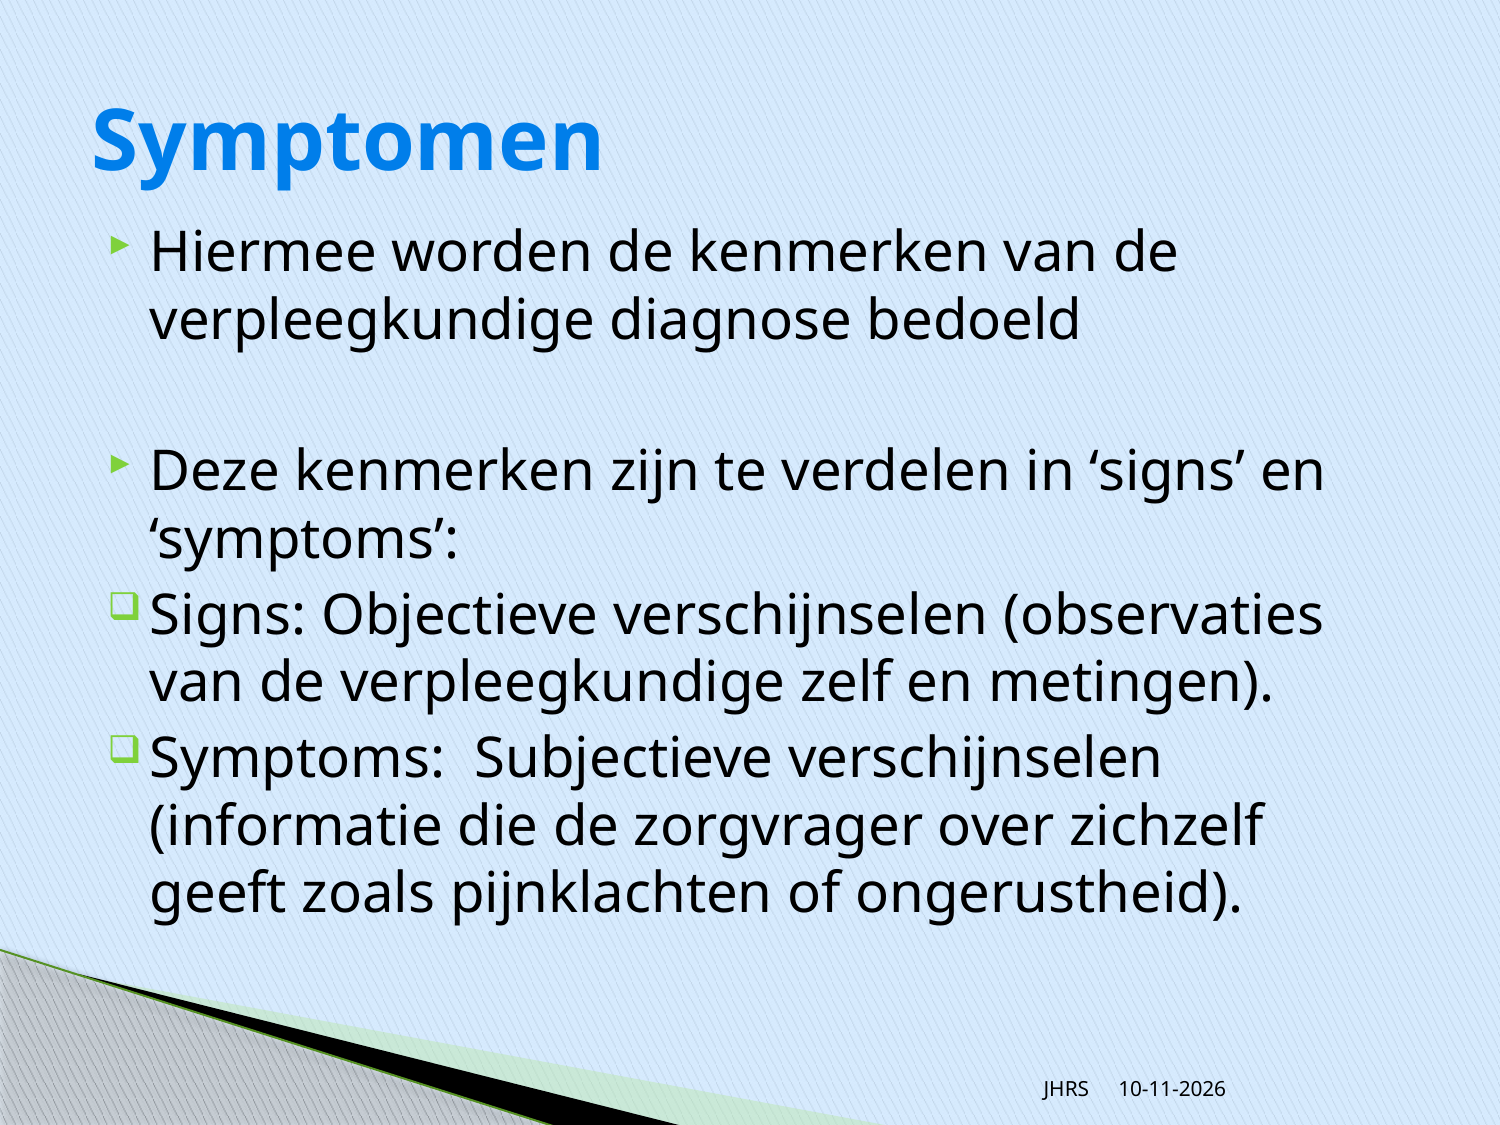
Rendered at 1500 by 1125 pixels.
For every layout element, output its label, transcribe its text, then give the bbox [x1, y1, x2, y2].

footer JHRS [718, 1051, 1105, 1112]
title Symptomen [76, 42, 1427, 231]
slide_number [1105, 1051, 1419, 1112]
list Hiermee worden de kenmerken van de verpleegkundige diagnose bedoeld Deze kenmerken zijn te verdelen in ‘signs’ en ‘symptoms’: Signs: Objectieve verschijnselen (observaties van de verpleegkundige zelf en metingen). Symptoms: Subjectieve verschijnselen (informatie die de zorgvrager over zichzelf geeft zoals pijnklachten of ongerustheid). [75, 208, 1425, 986]
